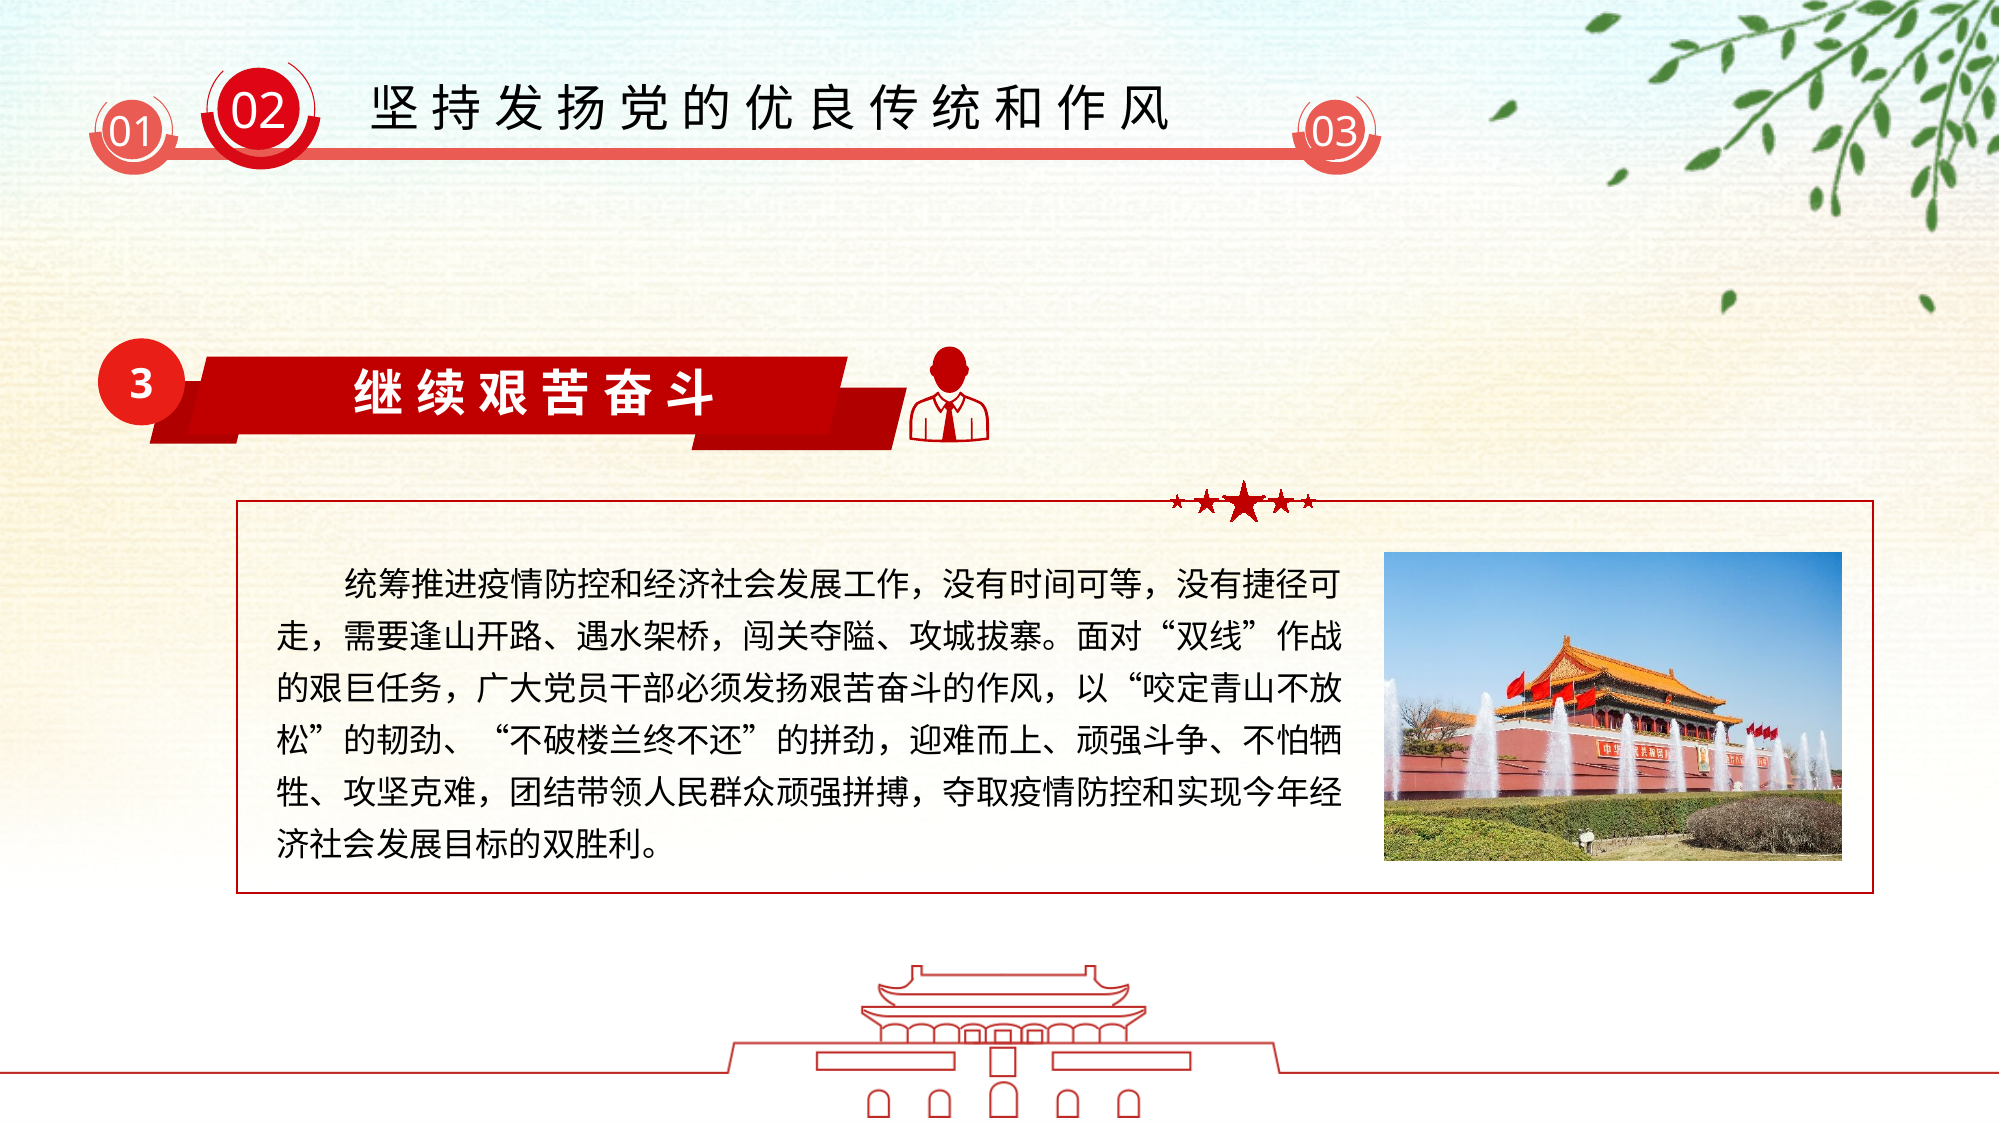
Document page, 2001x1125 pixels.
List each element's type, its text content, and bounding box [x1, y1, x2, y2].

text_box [207, 55, 315, 164]
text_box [1169, 480, 1316, 523]
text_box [149, 353, 907, 451]
text_box [236, 500, 1874, 894]
text_box 坚持发扬党的优良传统和作风 [354, 69, 1282, 144]
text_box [1298, 91, 1376, 169]
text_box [909, 346, 990, 443]
text_box 统筹推进疫情防控和经济社会发展工作，没有时间可等，没有捷径可走，需要逢山开路、遇水架桥，闯关夺隘、攻城拔寨。面对“双线”作战的艰巨任务，广大党员干部必须发扬艰苦奋斗的作风，以“咬定青山不放松”的韧劲、“不破楼兰终不还”的拼劲，迎难而上、顽强斗争、不怕牺牲、攻坚克难，团结带领人民群众顽强拼搏，夺取疫情防控和实现今年经济社会发展目标的双胜利。 [261, 544, 1358, 871]
picture [0, 0, 1999, 1125]
text_box 3 [96, 337, 176, 427]
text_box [95, 91, 173, 169]
